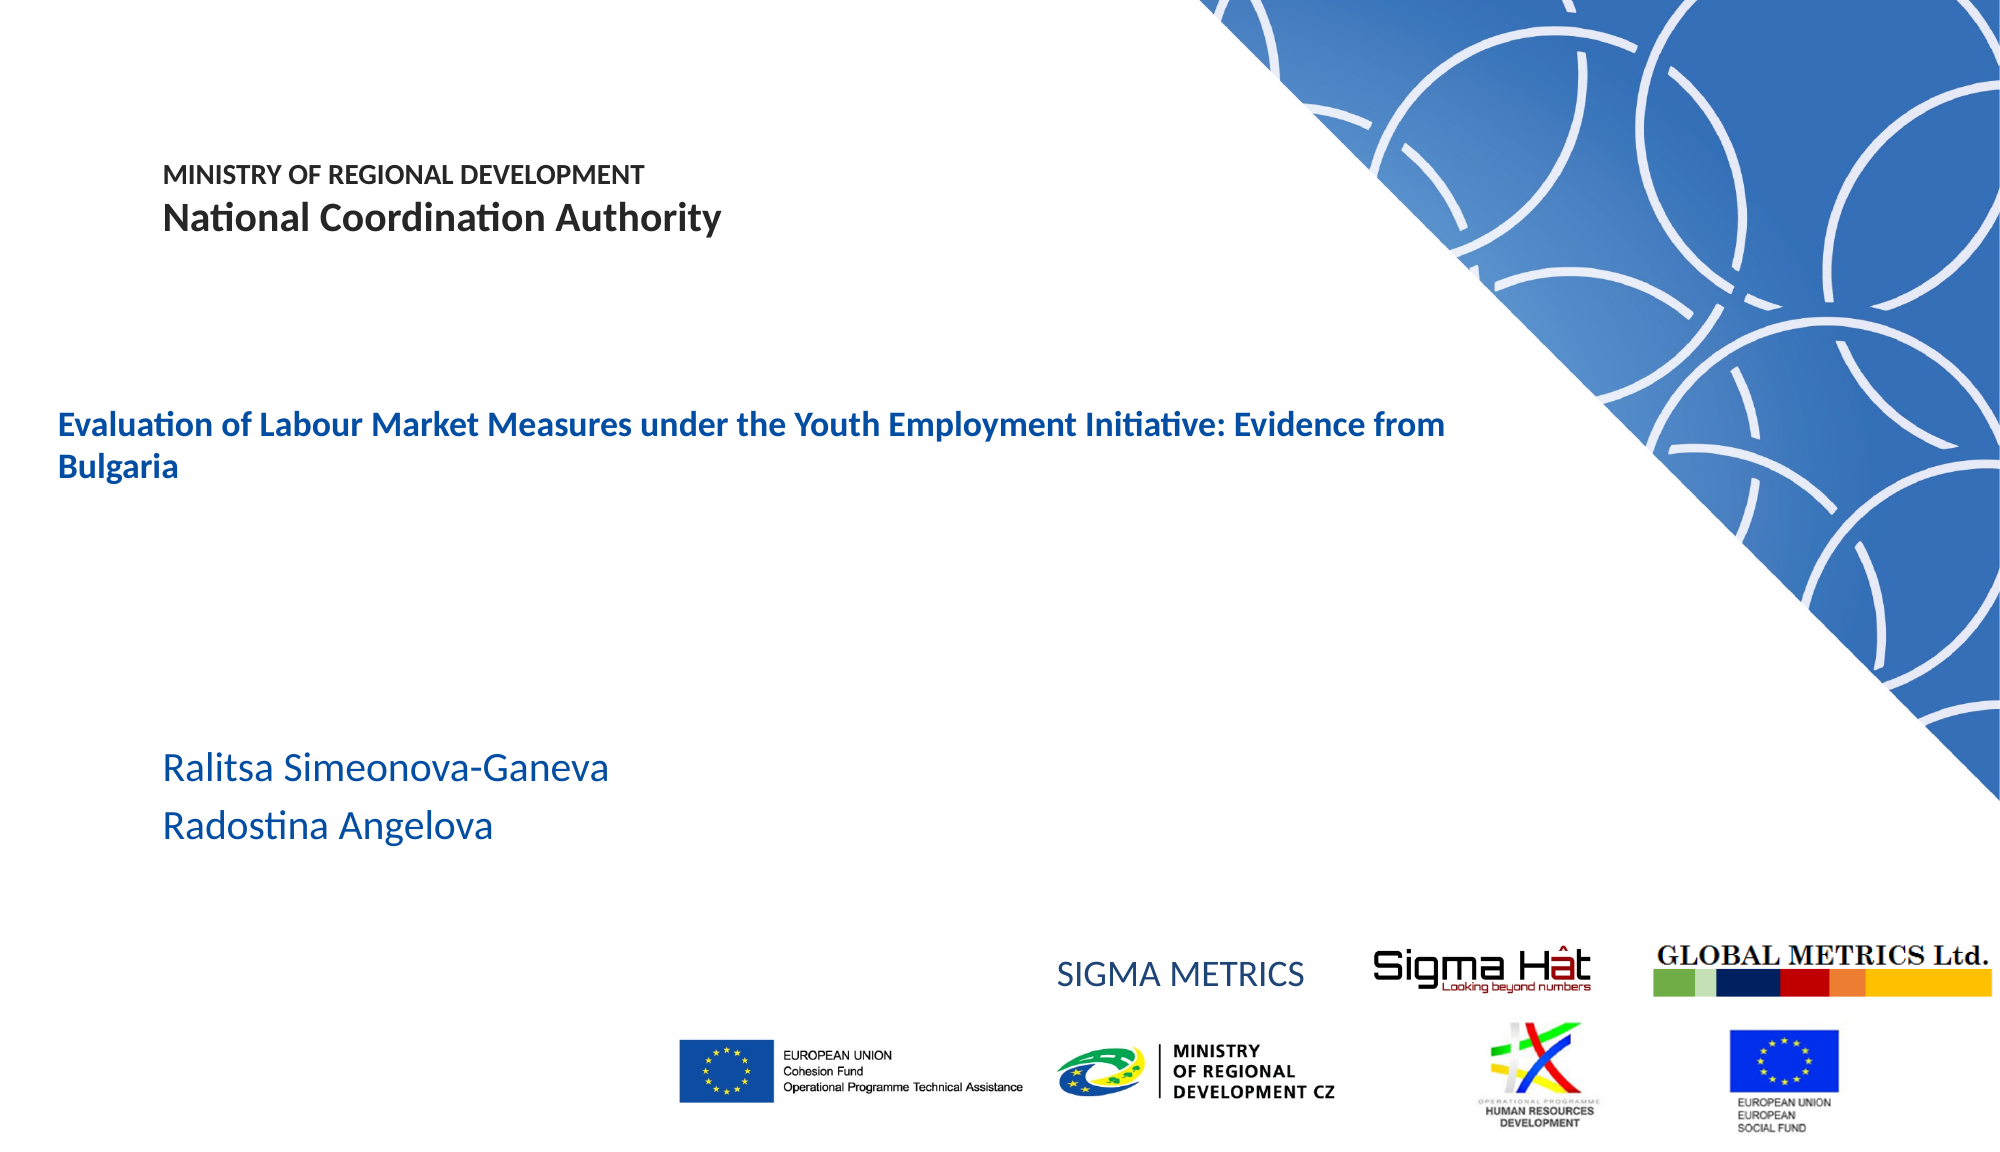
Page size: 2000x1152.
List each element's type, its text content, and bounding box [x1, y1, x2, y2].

title Evaluation of Labour Market Measures under the Youth Employment Initiative: Evidence from Bulgaria [43, 304, 1510, 497]
picture [0, 0, 2000, 1152]
text_box sigma metrics [1025, 860, 1320, 1032]
subtitle Ralitsa Simeonova-Ganeva Radostina Angelova [147, 729, 1548, 860]
